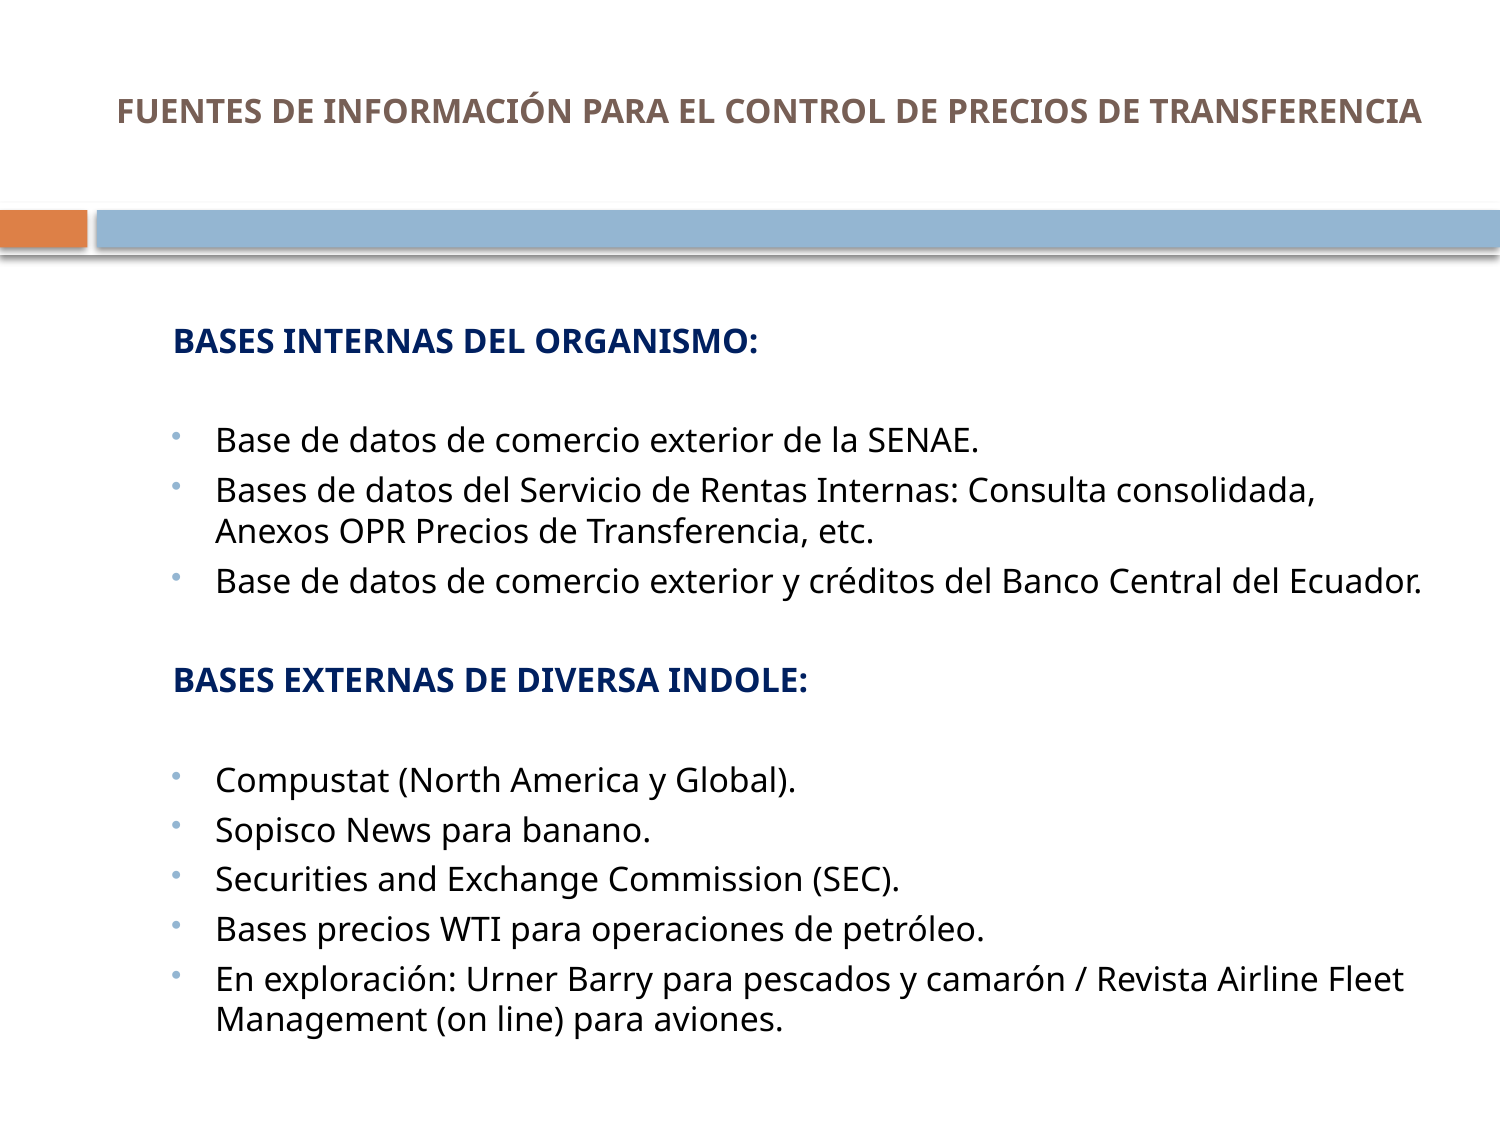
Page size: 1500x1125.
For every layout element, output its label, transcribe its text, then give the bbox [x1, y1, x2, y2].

title FUENTES DE INFORMACIÓN PARA EL CONTROL DE PRECIOS DE TRANSFERENCIA [100, 37, 1438, 200]
list BASES INTERNAS DEL ORGANISMO: Base de datos de comercio exterior de la SENAE. Bases de datos del Servicio de Rentas Internas: Consulta consolidada, Anexos OPR Precios de Transferencia, etc. Base de datos de comercio exterior y créditos del Banco Central del Ecuador. BASES EXTERNAS DE DIVERSA INDOLE: Compustat (North America y Global). Sopisco News para banano. Securities and Exchange Commission (SEC). Bases precios WTI para operaciones de petróleo. En exploración: Urner Barry para pescados y camarón / Revista Airline Fleet Management (on line) para aviones. [100, 262, 1438, 1079]
